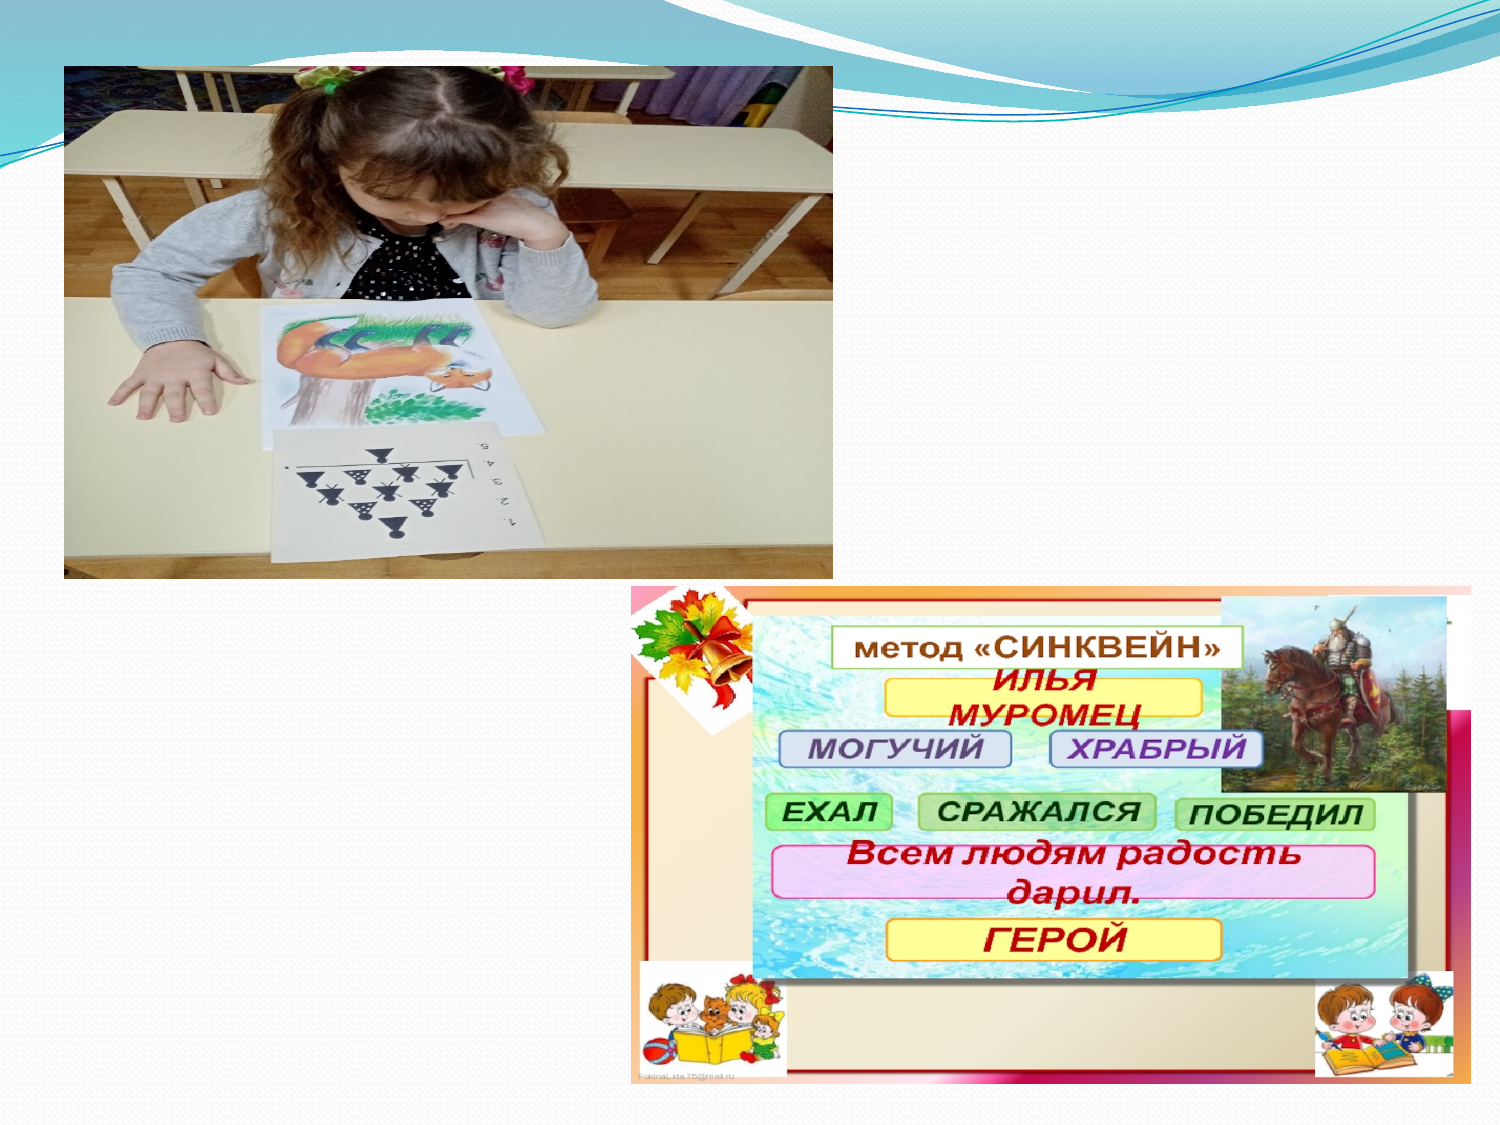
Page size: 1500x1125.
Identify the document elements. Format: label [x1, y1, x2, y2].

picture [631, 585, 1471, 1085]
picture [64, 66, 833, 579]
